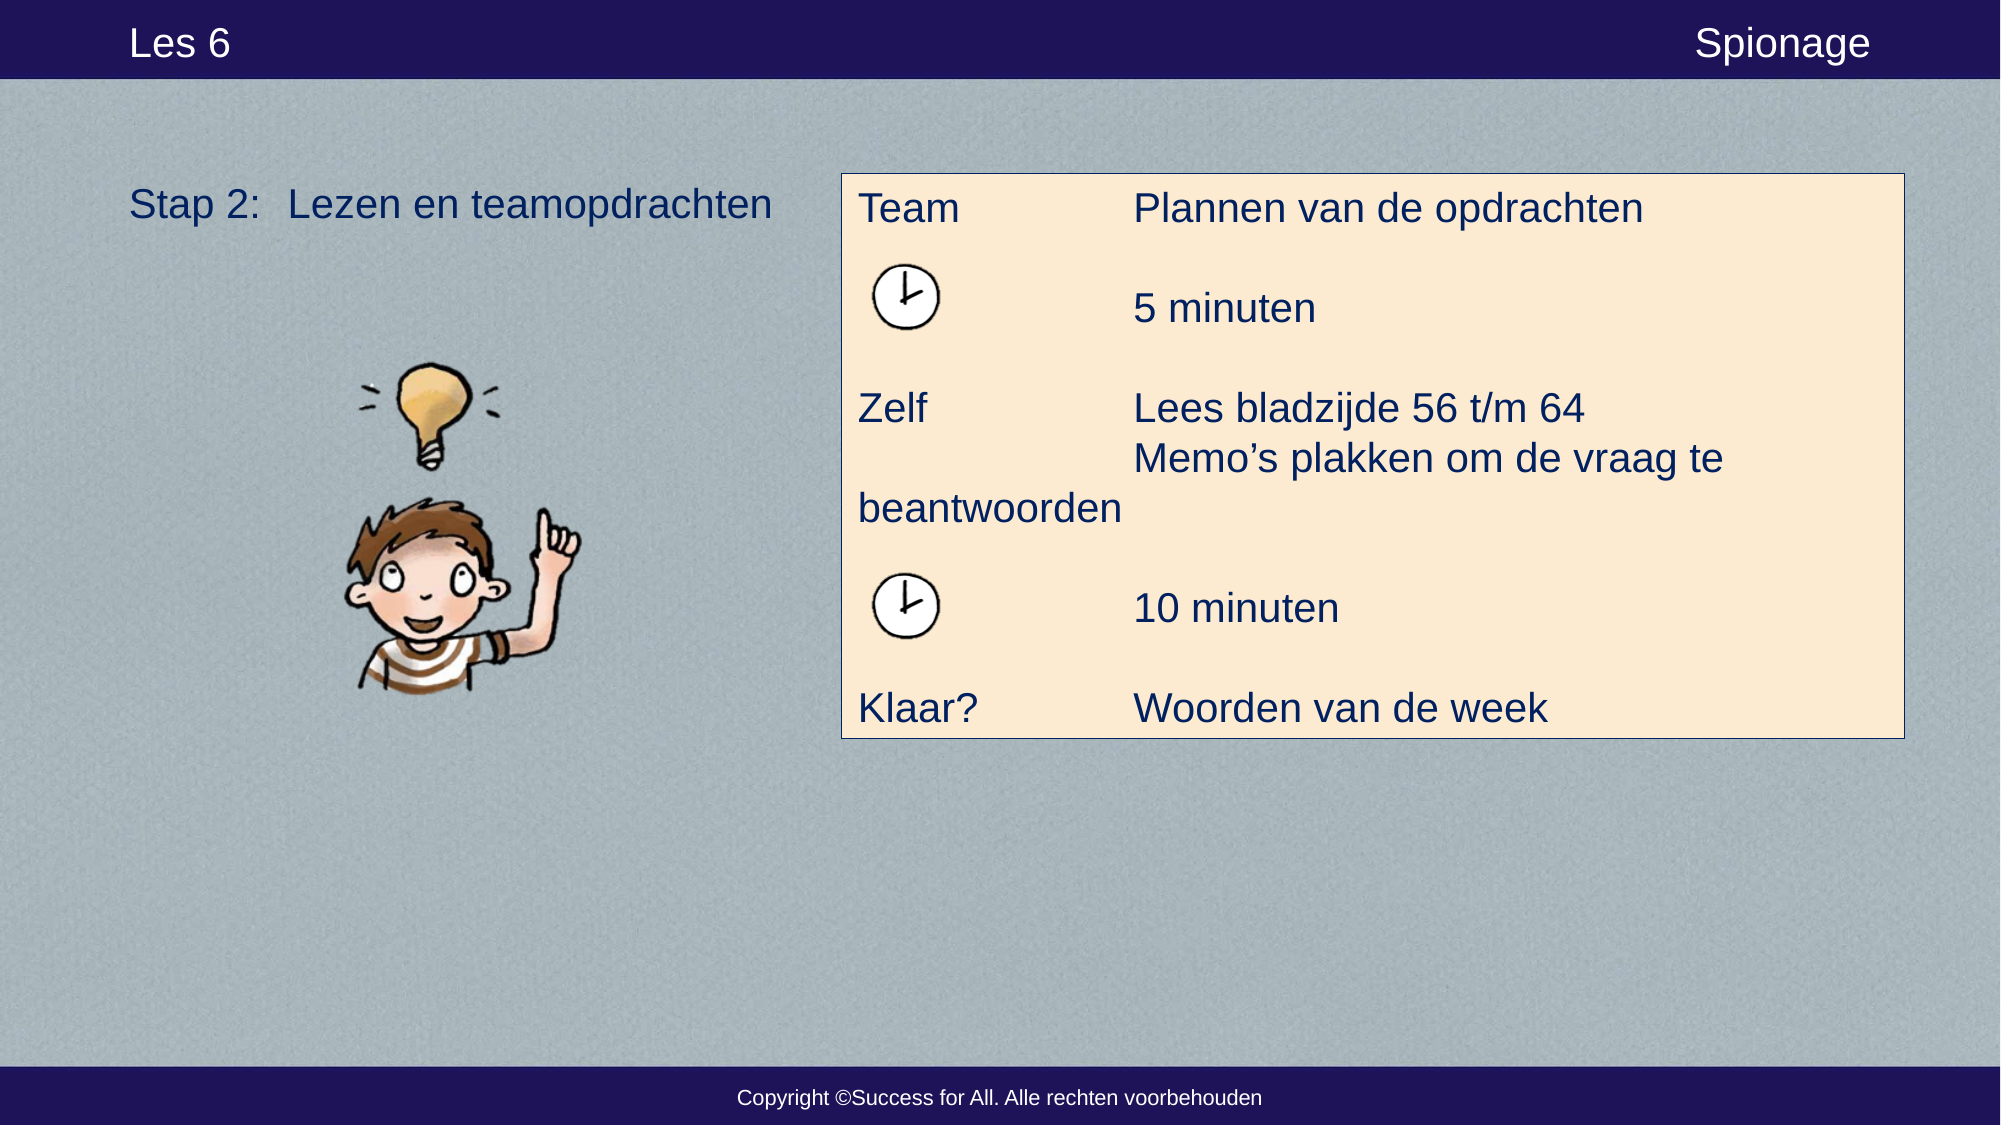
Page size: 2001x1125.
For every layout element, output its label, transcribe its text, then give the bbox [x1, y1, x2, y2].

text_box Les 6 [114, 8, 354, 73]
text_box Team Plannen van de opdrachten 5 minuten Zelf Lees bladzijde 56 t/m 64 Memo’s plakken om de vraag te beantwoorden 10 minuten Klaar? Woorden van de week [841, 173, 1905, 739]
text_box Spionage [999, 8, 1886, 73]
text_box Copyright ©Success for All. Alle rechten voorbehouden [0, 1076, 2000, 1125]
picture [0, 0, 2001, 1125]
text_box Stap 2: Lezen en teamopdrachten [114, 169, 907, 285]
